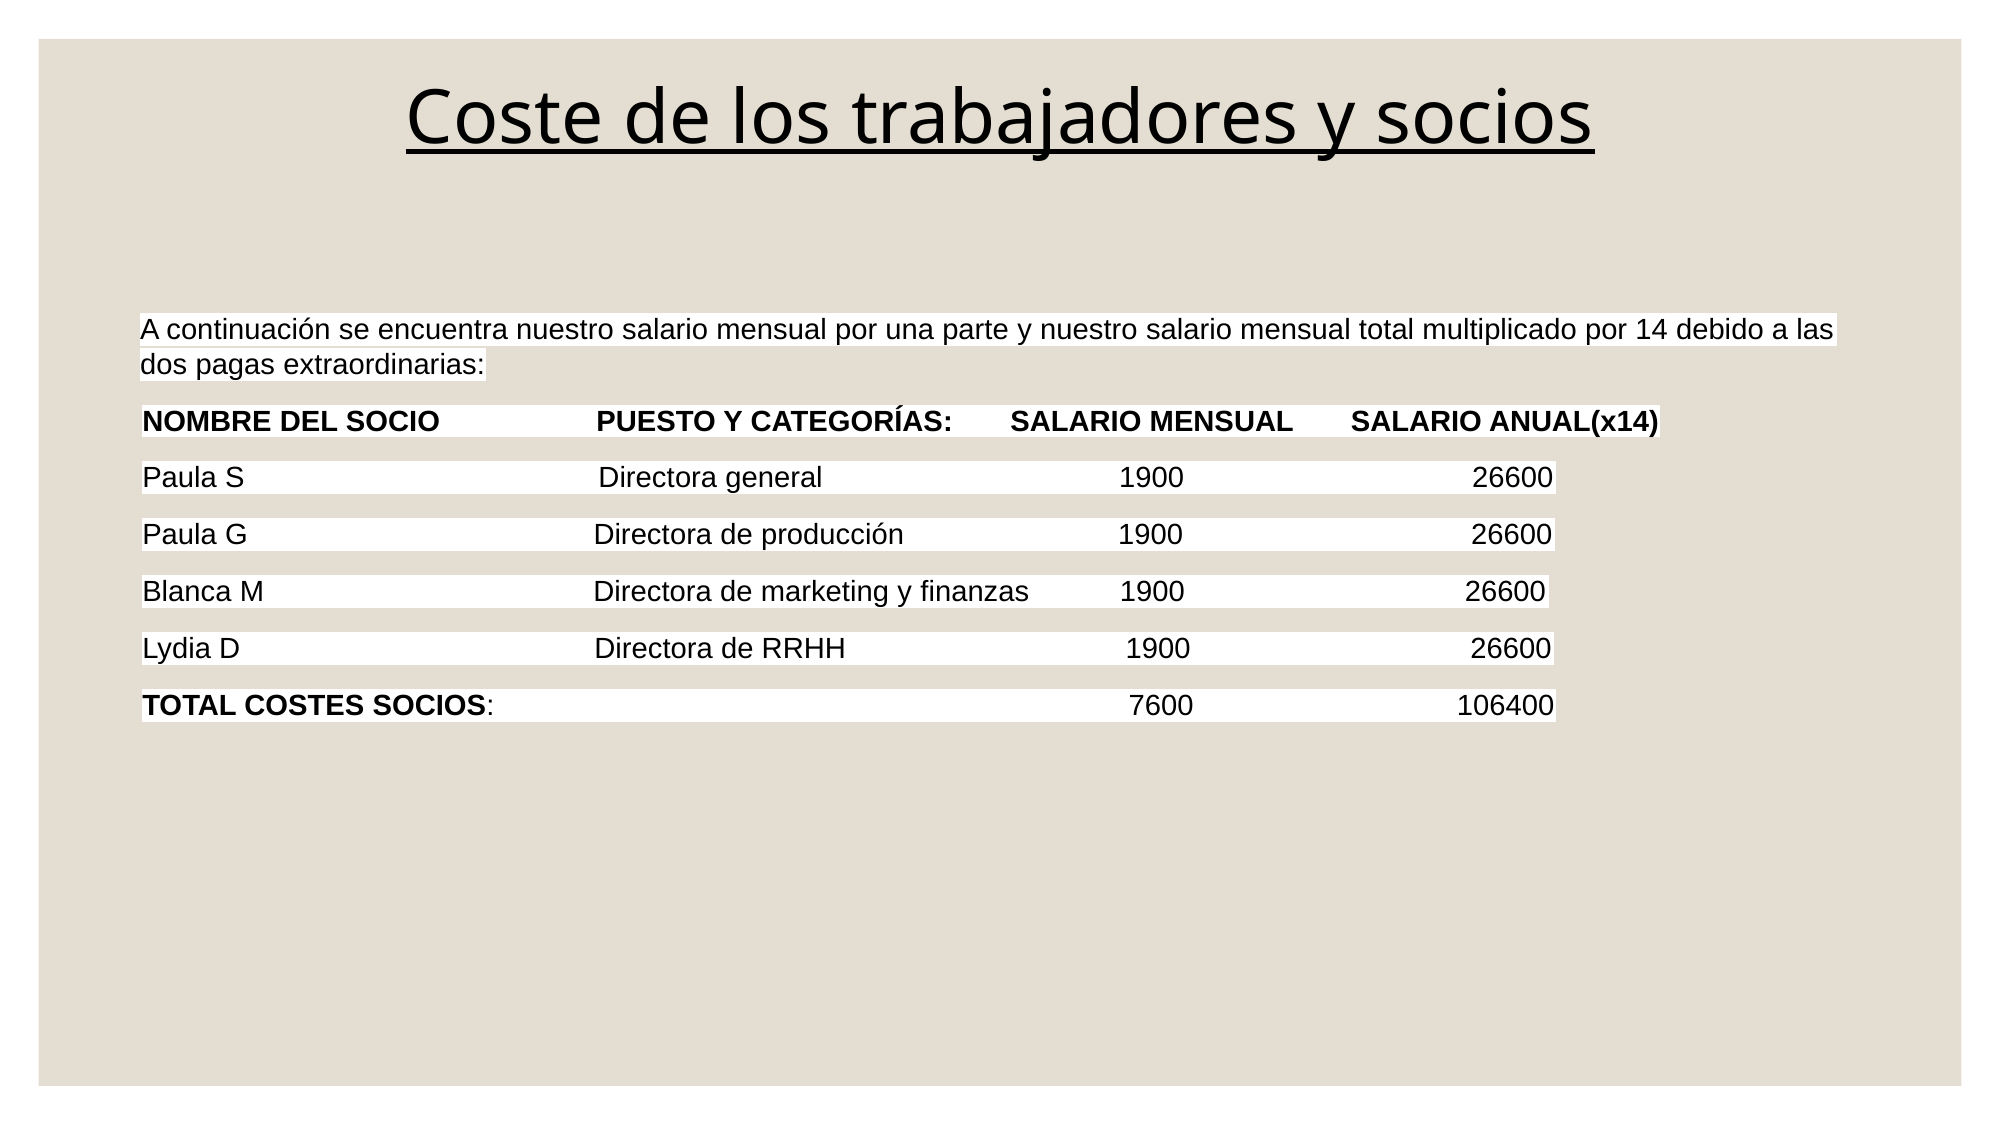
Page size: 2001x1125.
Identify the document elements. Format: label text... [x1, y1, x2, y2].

list A continuación se encuentra nuestro salario mensual por una parte y nuestro salario mensual total multiplicado por 14 debido a las dos pagas extraordinarias: NOMBRE DEL SOCIO PUESTO Y CATEGORÍAS: SALARIO MENSUAL SALARIO ANUAL(x14) Paula S Directora general 1900 26600 Paula G Directora de producción 1900 26600 Blanca M Directora de marketing y finanzas 1900 26600 Lydia D Directora de RRHH 1900 26600 TOTAL COSTES SOCIOS: 7600 106400 [125, 295, 1875, 1057]
text_box Coste de los trabajadores y socios [204, 53, 1796, 206]
